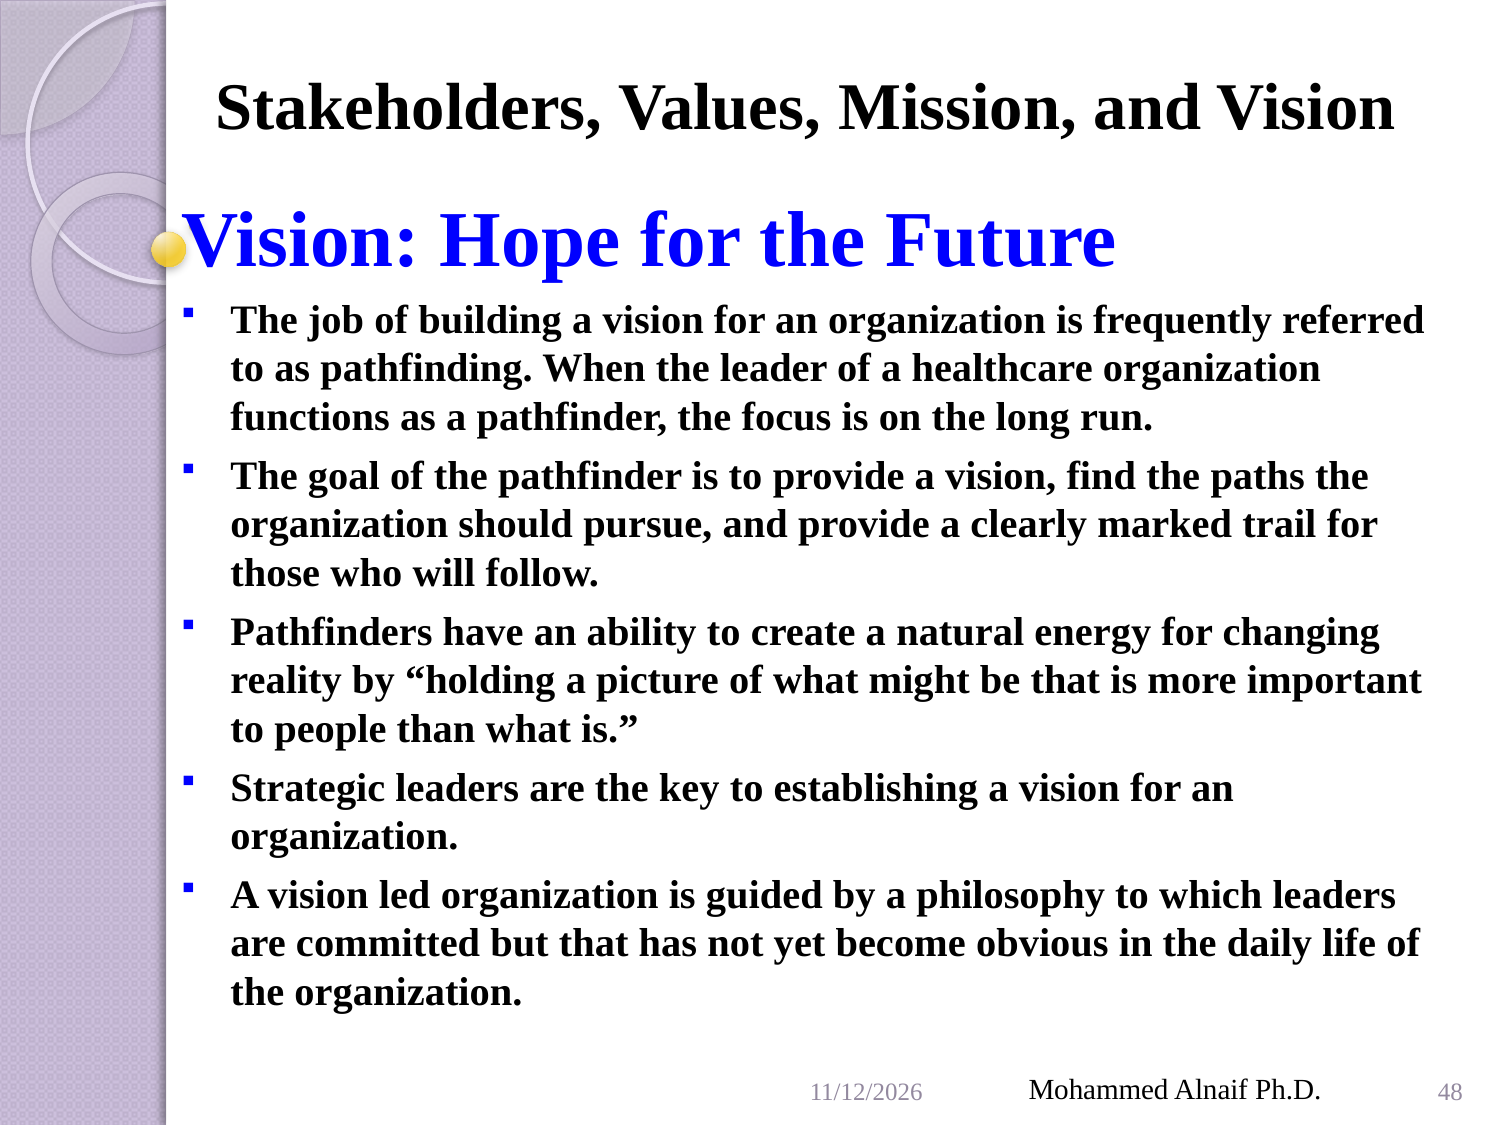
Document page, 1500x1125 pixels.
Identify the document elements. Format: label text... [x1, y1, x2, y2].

title Stakeholders, Values, Mission, and Vision [162, 37, 1450, 150]
footer Mohammed Alnaif Ph.D. [937, 1038, 1413, 1113]
subtitle Vision: Hope for the Future The job of building a vision for an organization is frequently referred to as pathfinding. When the leader of a healthcare organization functions as a pathfinder, the focus is on the long run. The goal of the pathfinder is to provide a vision, find the paths the organization should pursue, and provide a clearly marked trail for those who will follow. Pathfinders have an ability to create a natural energy for changing reality by “holding a picture of what might be that is more important to people than what is.” Strategic leaders are the key to establishing a vision for an organization. A vision led organization is guided by a philosophy to which leaders are committed but that has not yet become obvious in the daily life of the organization. [162, 187, 1450, 1038]
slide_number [587, 1038, 937, 1113]
slide_number 48 [1413, 1034, 1488, 1113]
